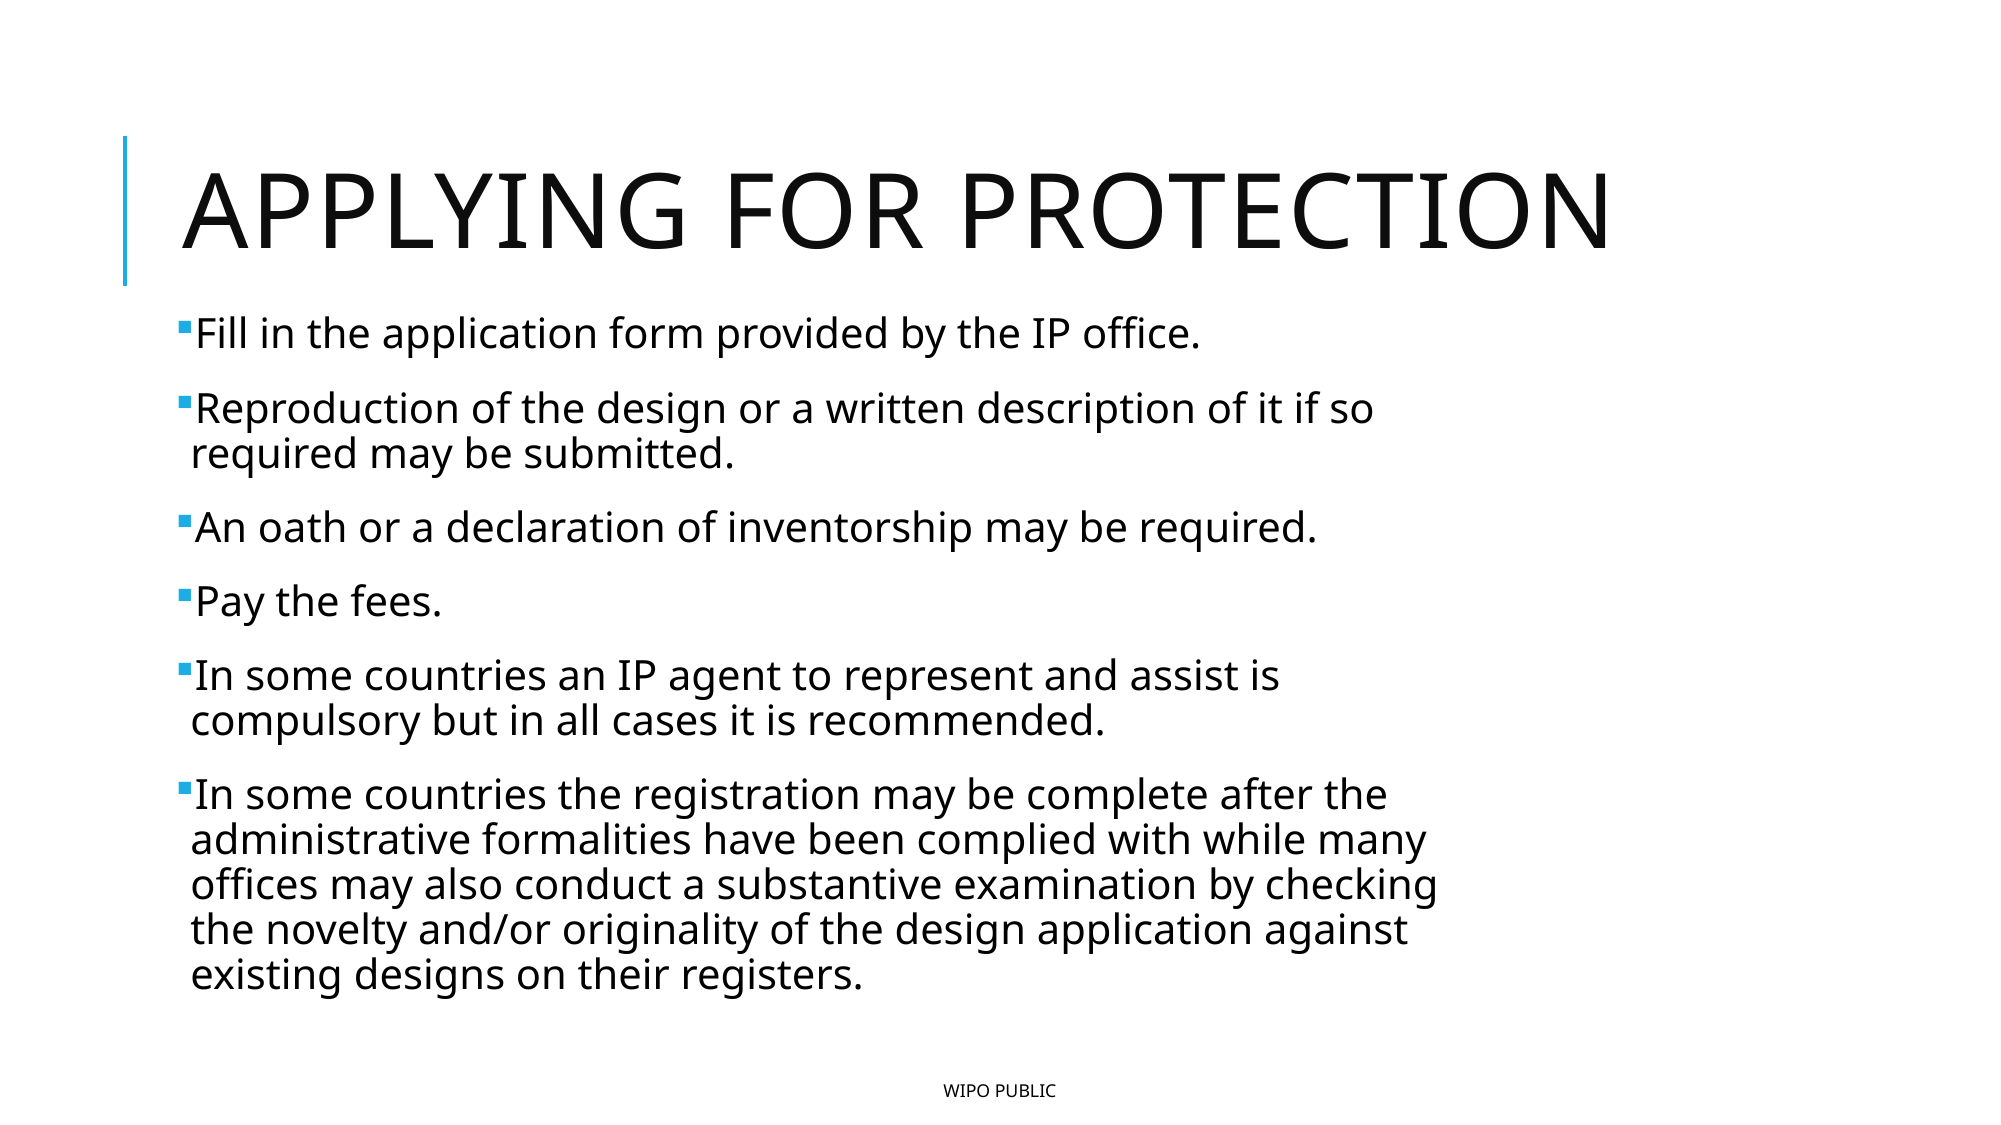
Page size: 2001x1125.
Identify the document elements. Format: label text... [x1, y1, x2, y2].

list Fill in the application form provided by the IP office. Reproduction of the design or a written description of it if so required may be submitted. An oath or a declaration of inventorship may be required. Pay the fees. In some countries an IP agent to represent and assist is compulsory but in all cases it is recommended. In some countries the registration may be complete after the administrative formalities have been complied with while many offices may also conduct a substantive examination by checking the novelty and/or originality of the design application against existing designs on their registers. [168, 305, 1518, 1020]
title Applying for protection [168, 96, 1763, 342]
